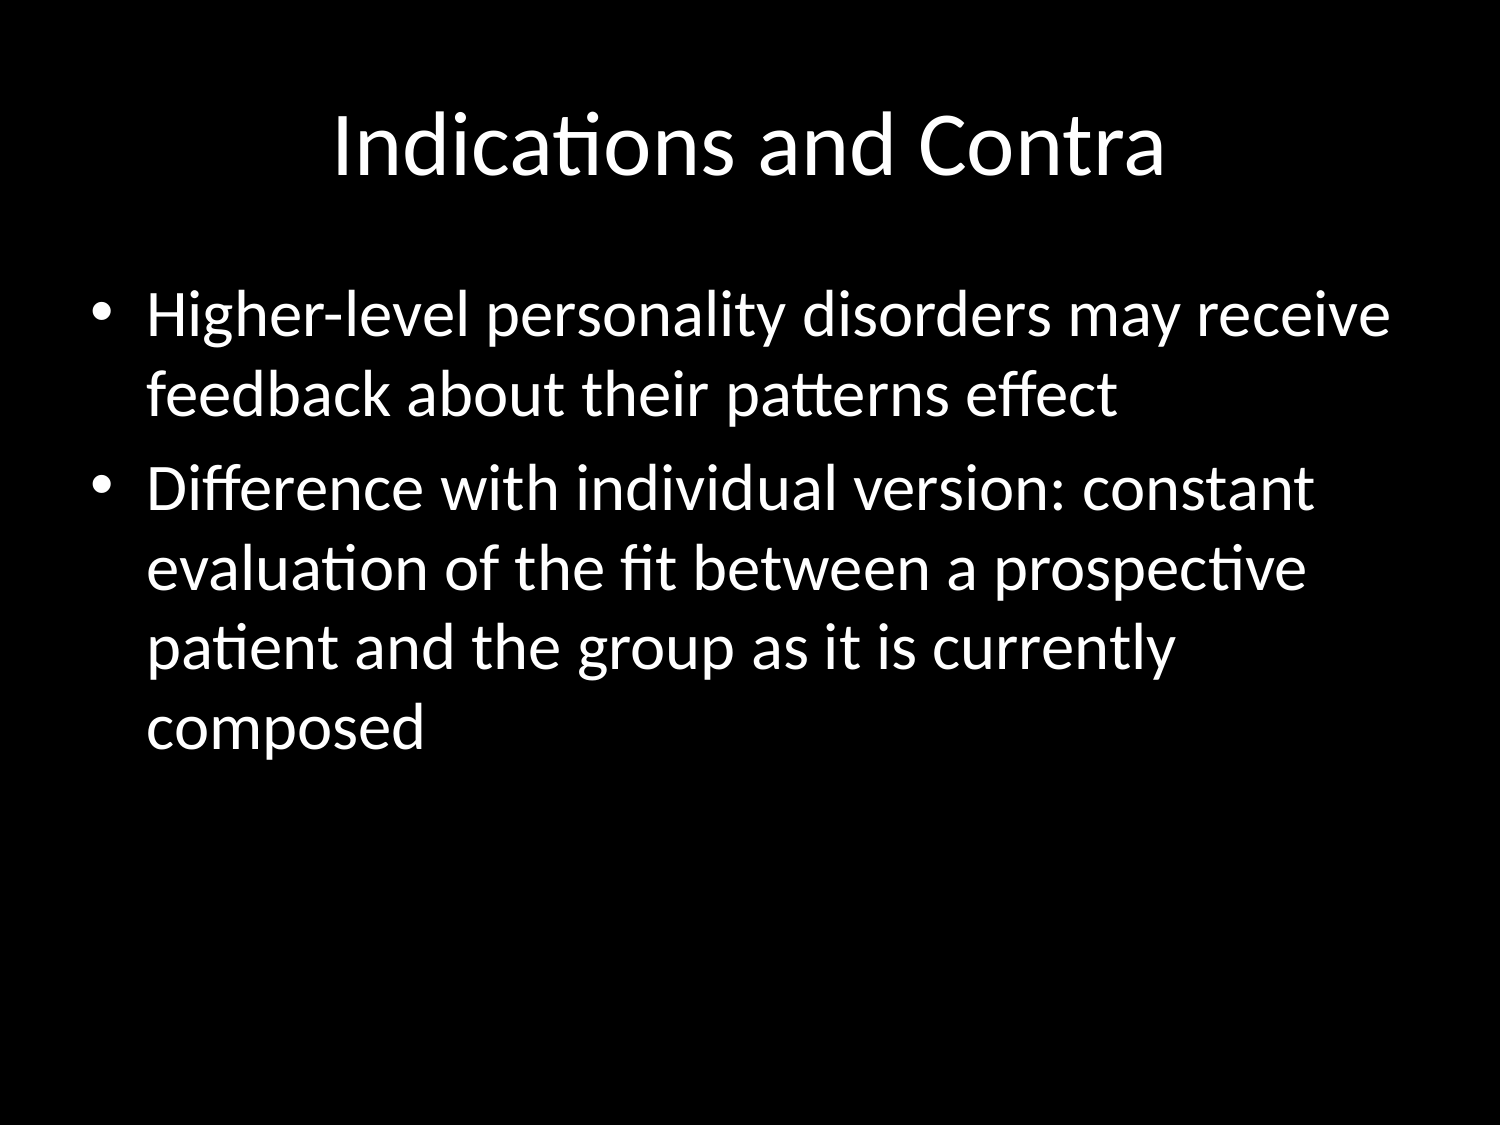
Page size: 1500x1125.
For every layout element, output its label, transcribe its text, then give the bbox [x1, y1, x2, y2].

title Indications and Contra [75, 45, 1425, 233]
list Higher-level personality disorders may receive feedback about their patterns effect Difference with individual version: constant evaluation of the fit between a prospective patient and the group as it is currently composed [75, 262, 1425, 1005]
